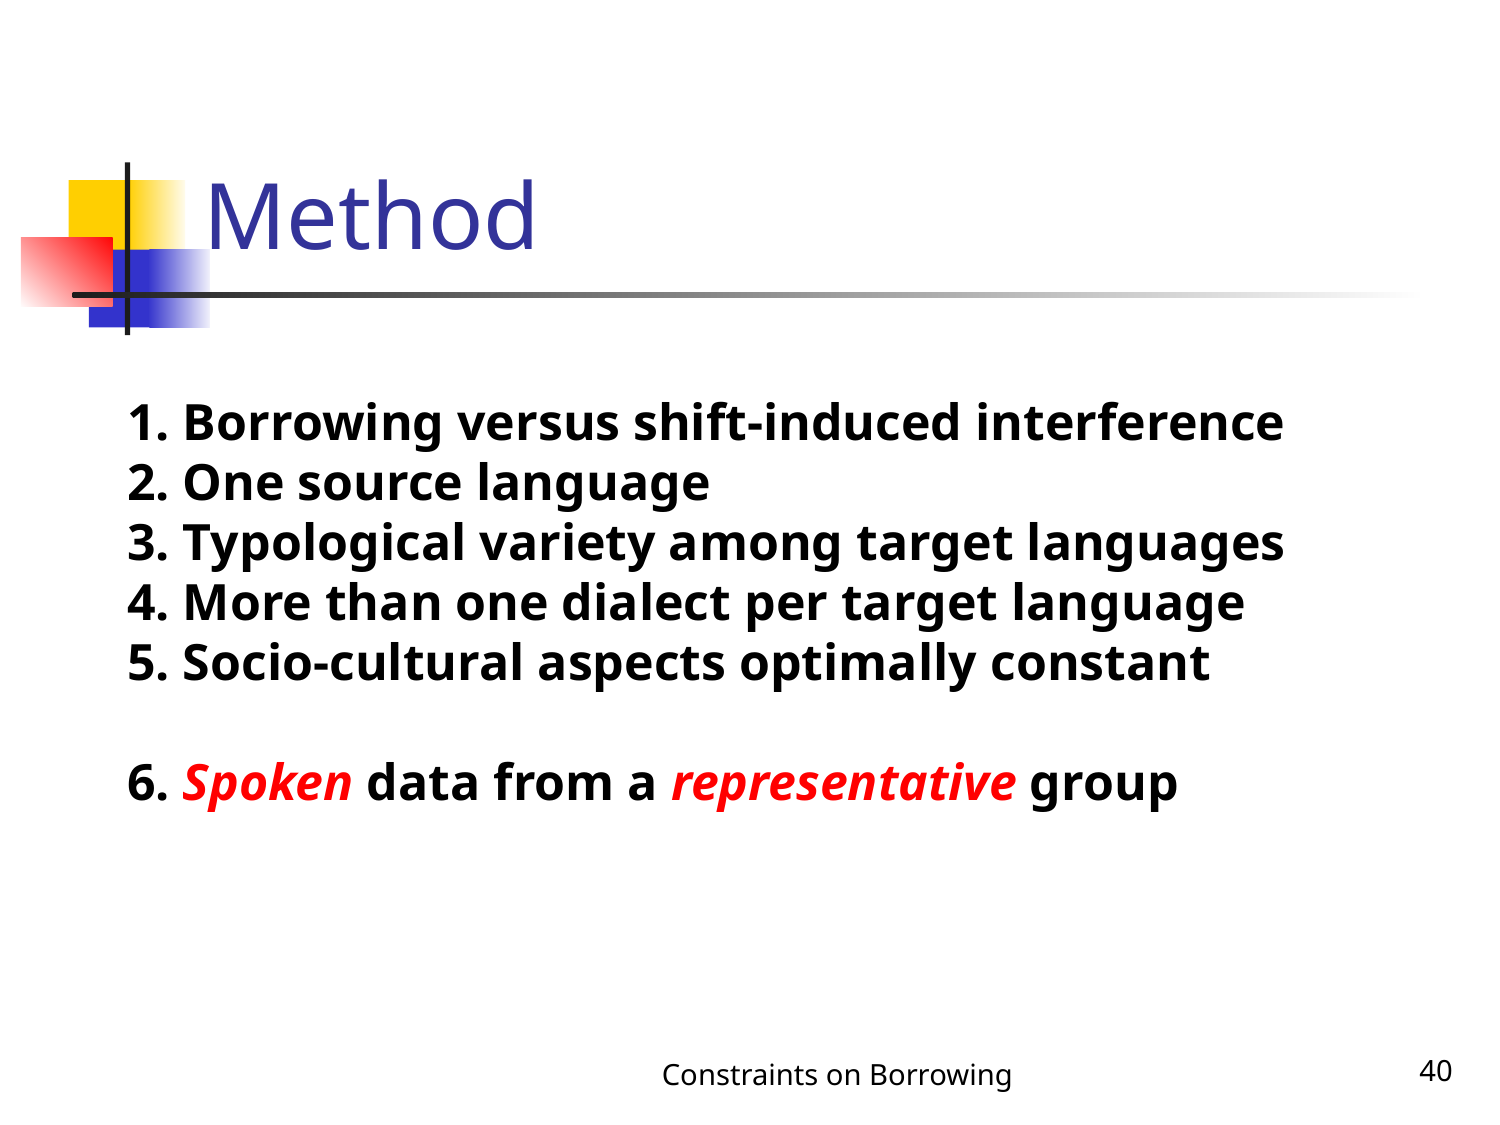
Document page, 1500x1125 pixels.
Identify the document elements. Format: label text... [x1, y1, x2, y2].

text_box 1. Borrowing versus shift-induced interference 2. One source language 3. Typological variety among target languages 4. More than one dialect per target language 5. Socio-cultural aspects optimally constant 6. Spoken data from a representative group [112, 383, 1388, 818]
footer Constraints on Borrowing [599, 1023, 1076, 1100]
title Method [188, 34, 1468, 276]
slide_number 40 [1154, 1023, 1468, 1100]
